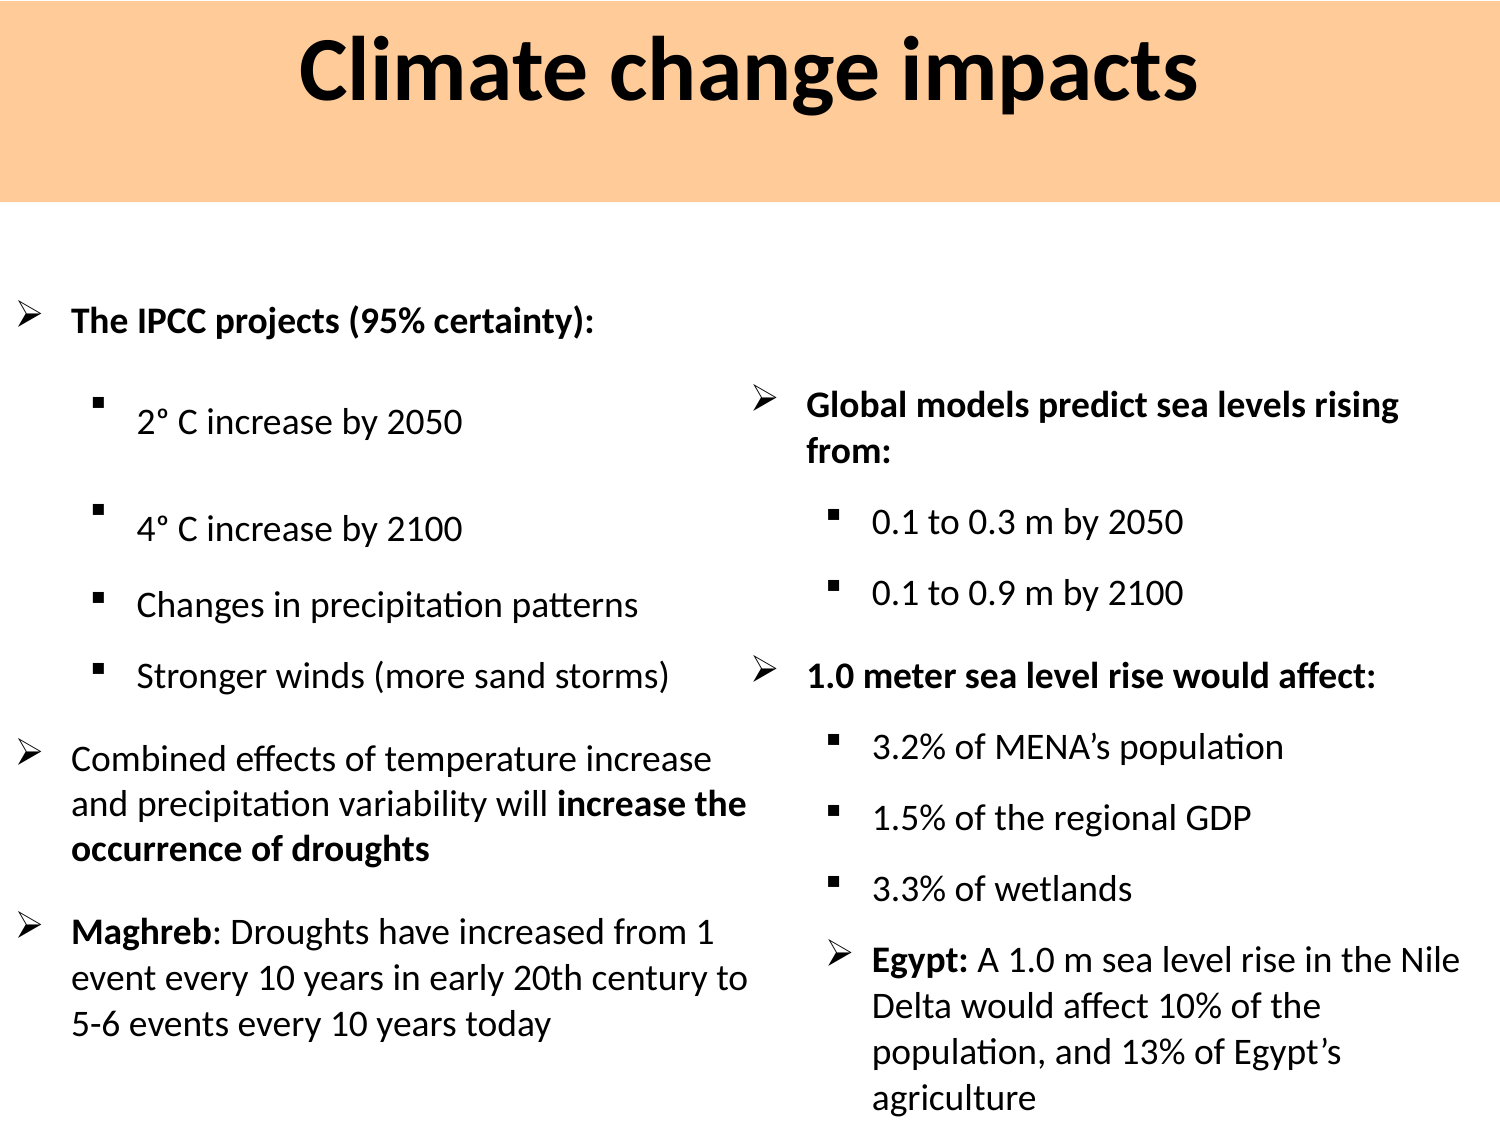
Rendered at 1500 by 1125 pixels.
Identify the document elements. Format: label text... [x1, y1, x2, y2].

list The IPCC projects (95% certainty): 2ₒ C increase by 2050 4ₒ C increase by 2100 Changes in precipitation patterns Stronger winds (more sand storms) Combined effects of temperature increase and precipitation variability will increase the occurrence of droughts Maghreb: Droughts have increased from 1 event every 10 years in early 20th century to 5-6 events every 10 years today Global models predict sea levels rising from: 0.1 to 0.3 m by 2050 0.1 to 0.9 m by 2100 1.0 meter sea level rise would affect: 3.2% of MENA’s population 1.5% of the regional GDP 3.3% of wetlands Egypt: A 1.0 m sea level rise in the Nile Delta would affect 10% of the population, and 13% of Egypt’s agriculture [0, 205, 1500, 1125]
text_box Climate change impacts [0, 1, 1500, 203]
